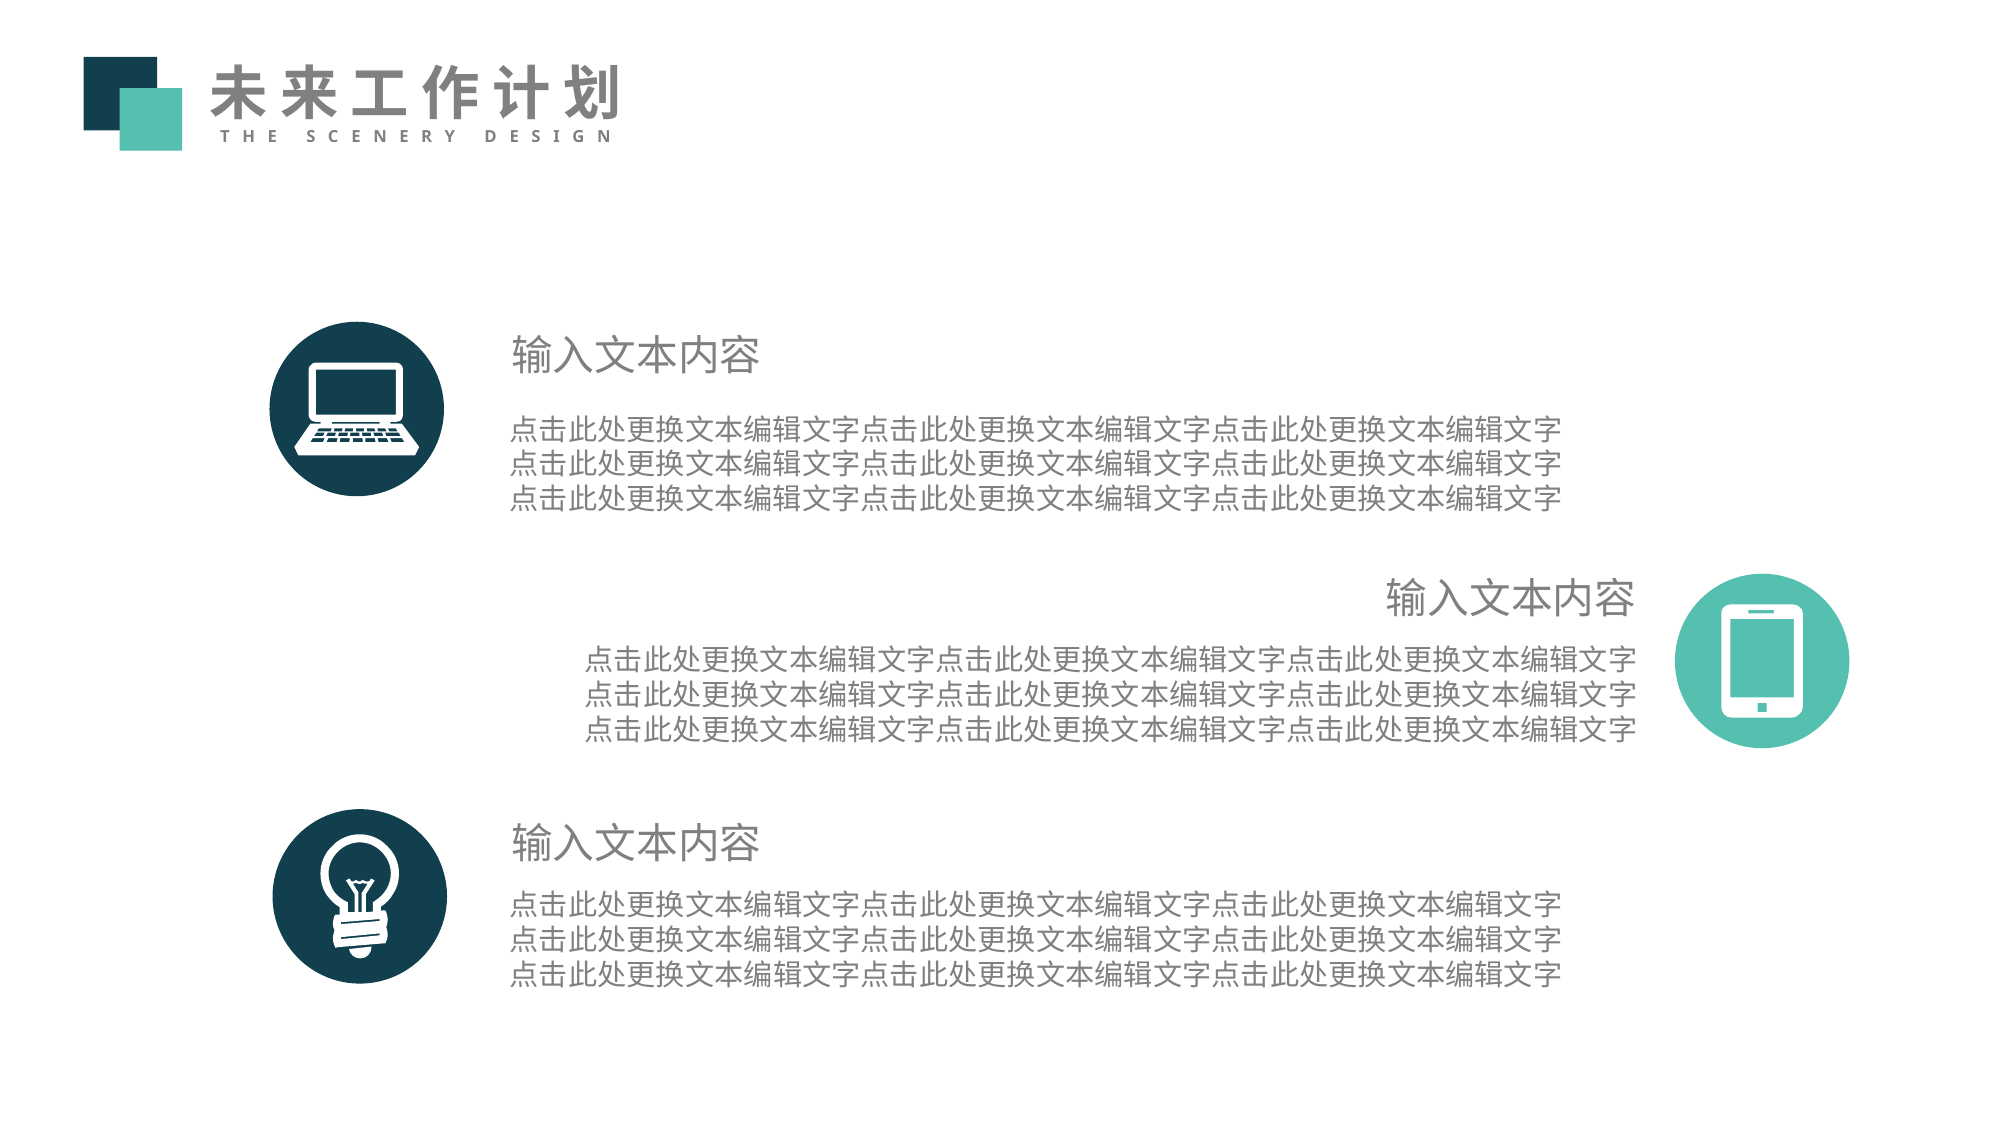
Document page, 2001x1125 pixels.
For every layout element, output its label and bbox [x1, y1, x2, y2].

text_box [1674, 573, 1850, 749]
text_box [494, 321, 1878, 525]
text_box [269, 564, 1653, 756]
text_box [494, 809, 1736, 1001]
text_box [83, 48, 646, 155]
text_box [272, 809, 448, 984]
text_box [269, 321, 444, 497]
